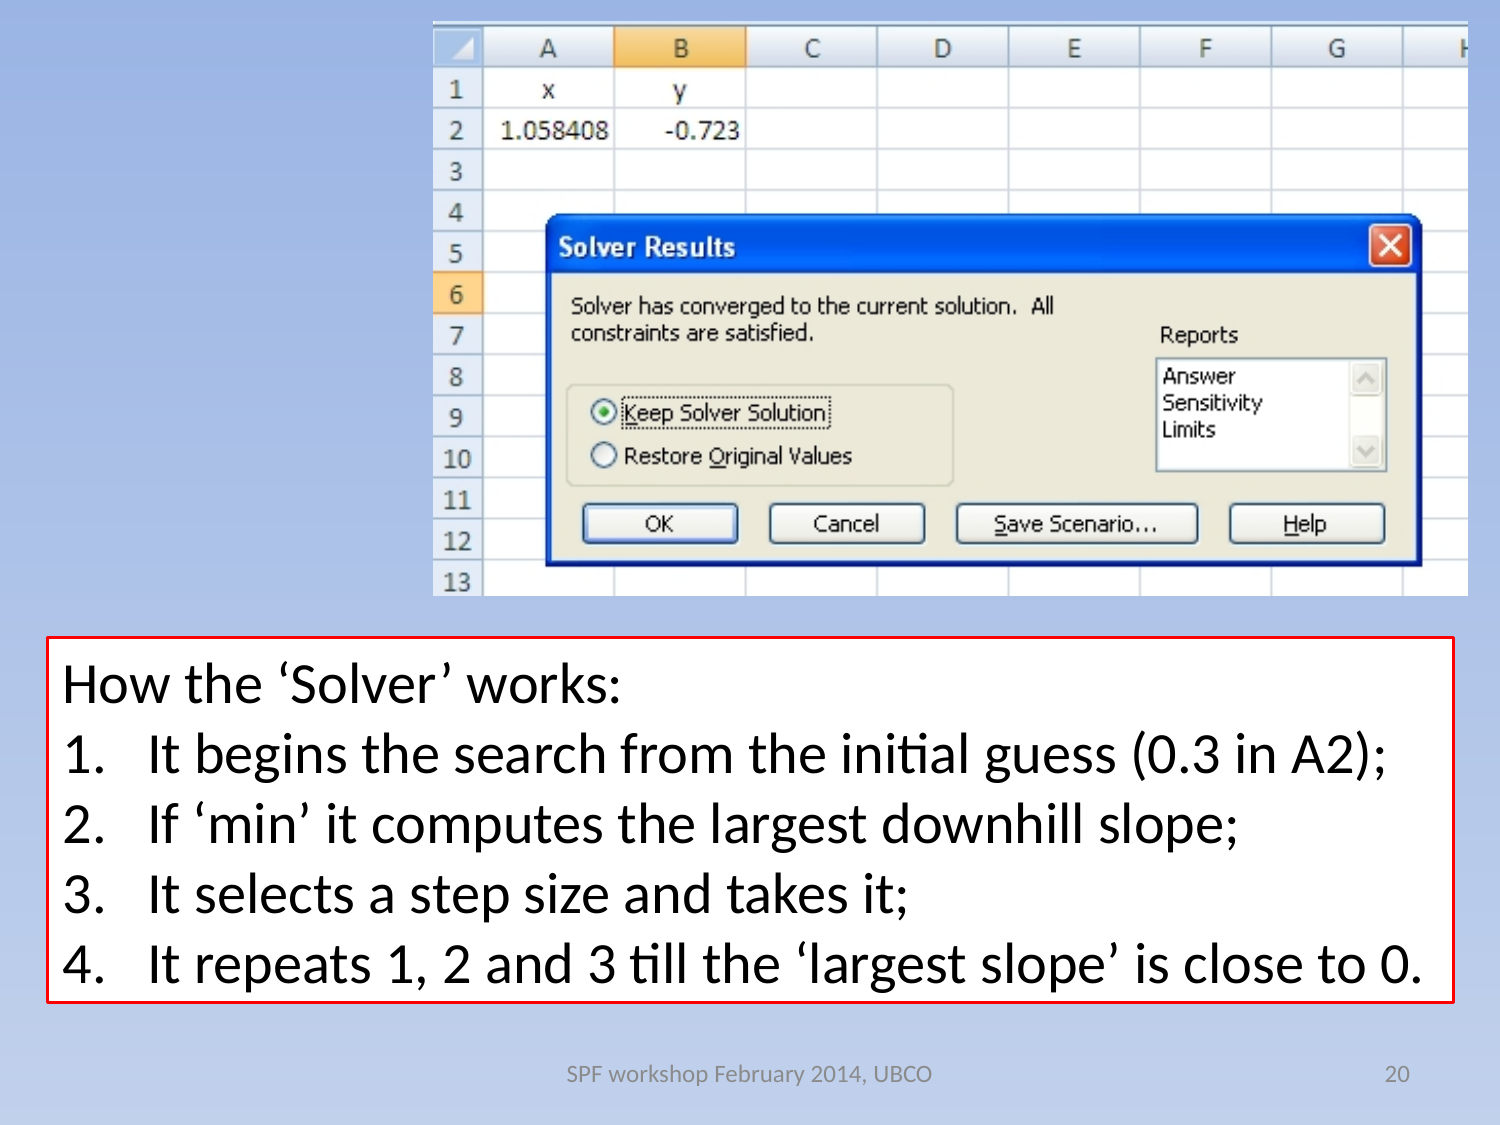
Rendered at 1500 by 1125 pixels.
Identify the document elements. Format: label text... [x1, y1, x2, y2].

slide_number 20 [1074, 1042, 1425, 1103]
picture [433, 20, 1469, 597]
footer SPF workshop February 2014, UBCO [512, 1042, 988, 1103]
text_box How the ‘Solver’ works: It begins the search from the initial guess (0.3 in A2); If ‘min’ it computes the largest downhill slope; It selects a step size and takes it; It repeats 1, 2 and 3 till the ‘largest slope’ is close to 0. [47, 637, 1454, 1003]
